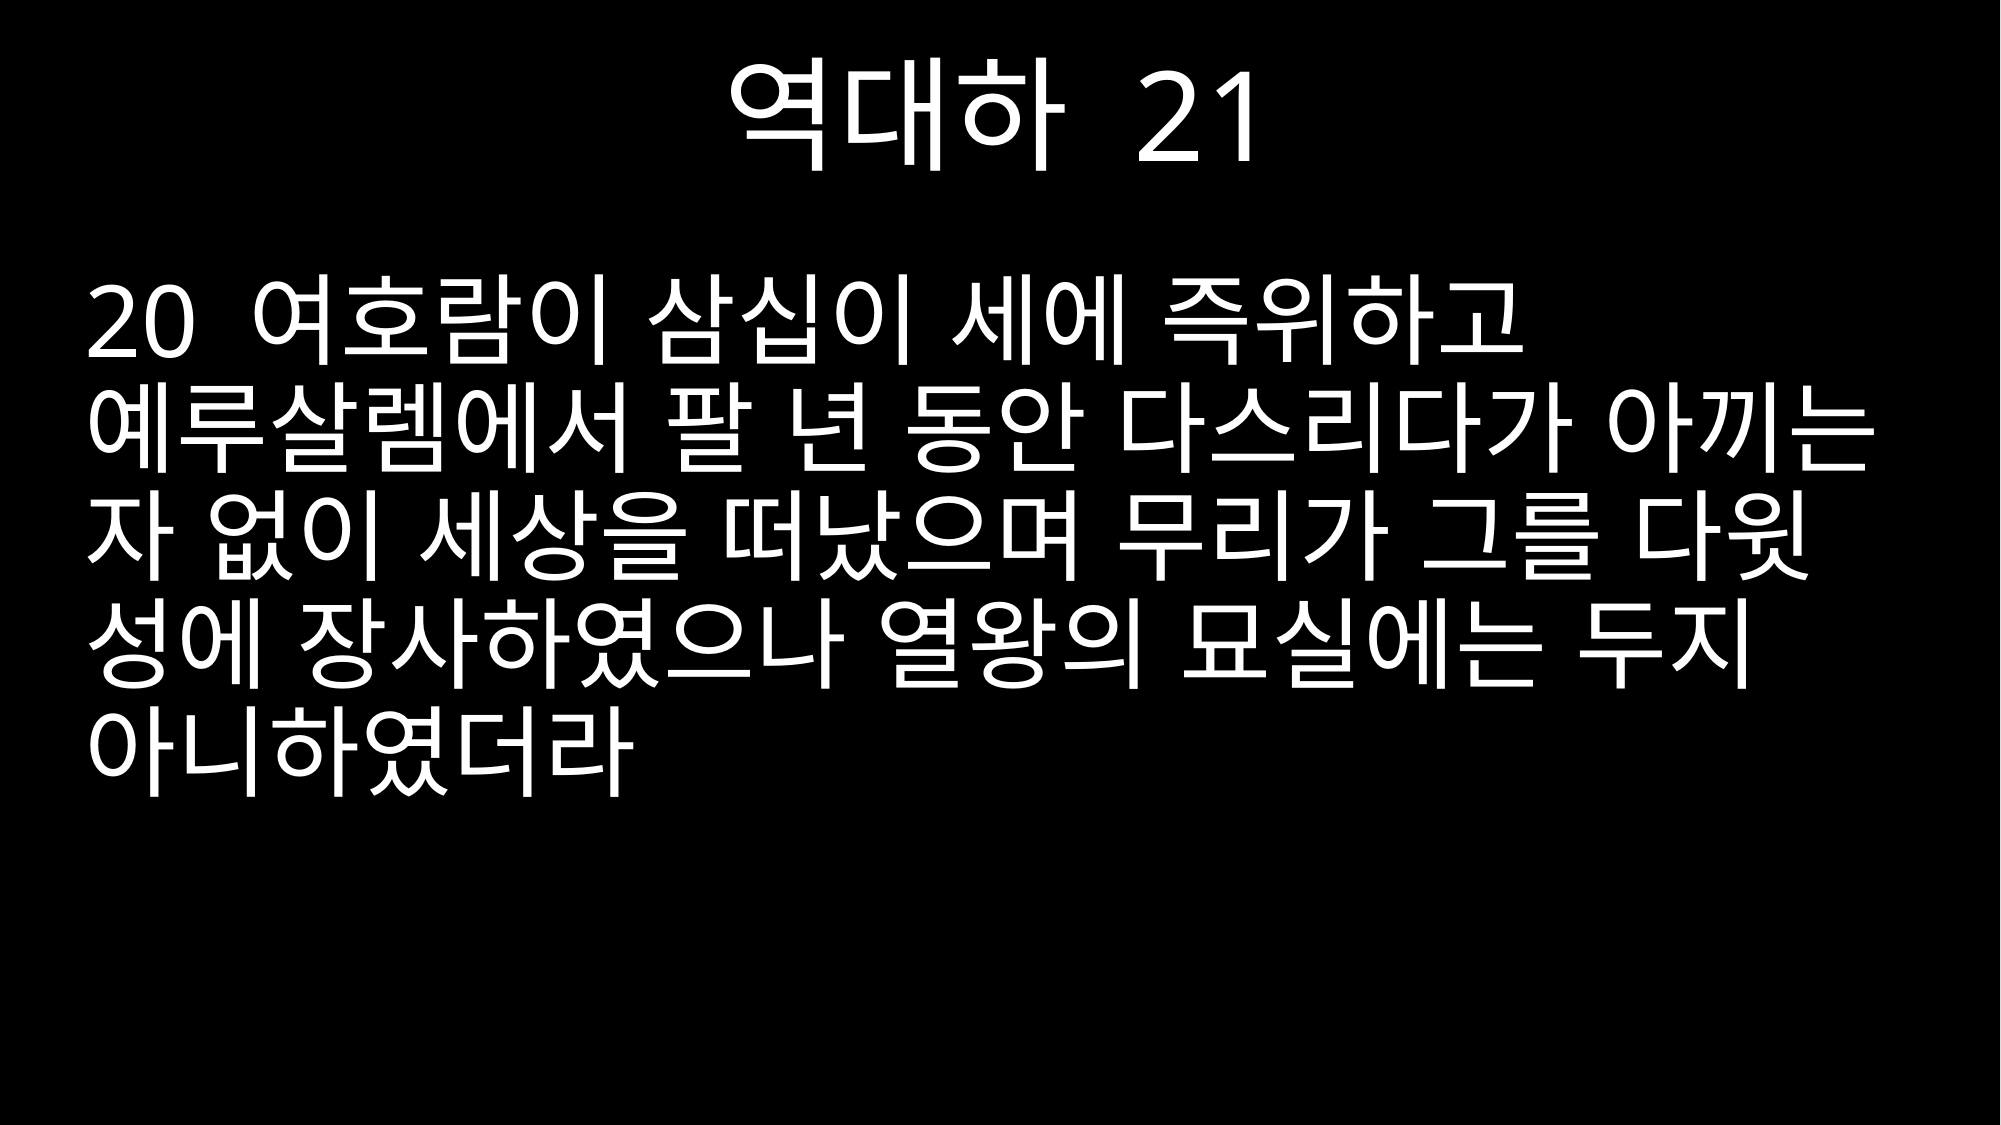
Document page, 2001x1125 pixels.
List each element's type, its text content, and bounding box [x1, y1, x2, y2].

list 20 여호람이 삼십이 세에 즉위하고 예루살렘에서 팔 년 동안 다스리다가 아끼는 자 없이 세상을 떠났으며 무리가 그를 다윗 성에 장사하였으나 열왕의 묘실에는 두지 아니하였더라 [69, 263, 1953, 423]
footer 역대하 21 [0, 32, 2000, 192]
picture [0, 0, 2001, 1125]
